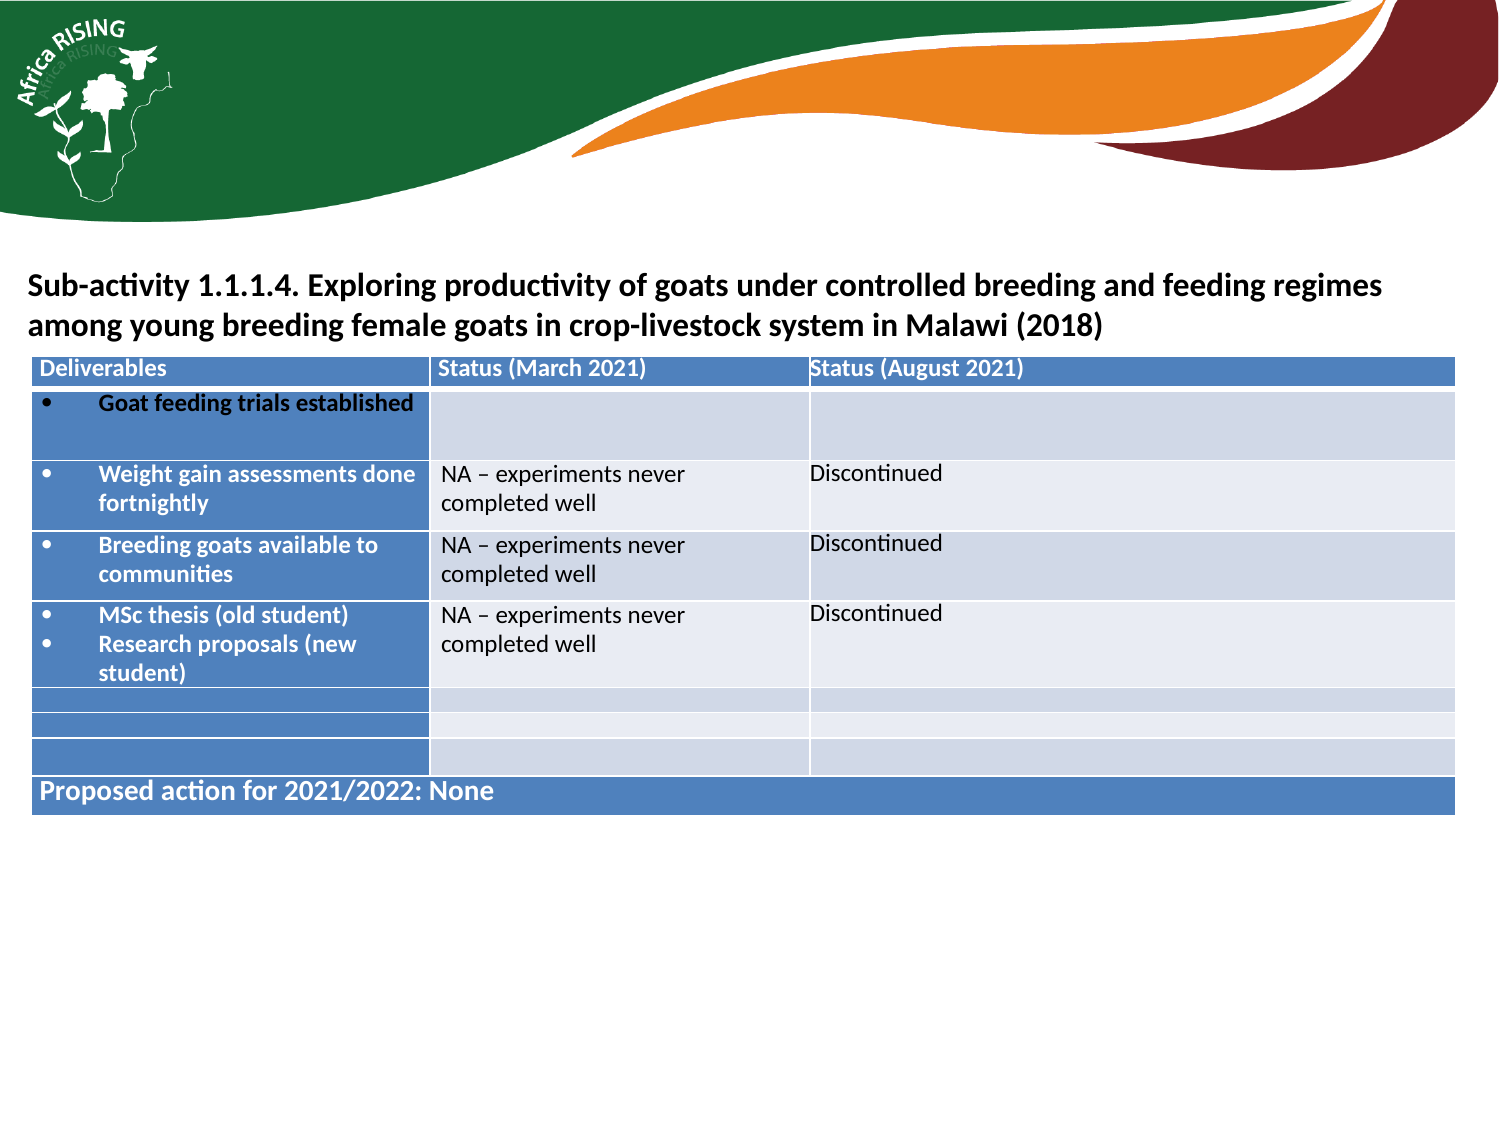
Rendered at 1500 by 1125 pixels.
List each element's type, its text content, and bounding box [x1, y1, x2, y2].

table_header Deliverables [32, 357, 429, 386]
table_cell [811, 392, 1455, 460]
table_cell Discontinued [811, 461, 1455, 530]
table_header Status (March 2021) [431, 357, 809, 386]
table_cell [431, 739, 809, 775]
table_cell [32, 739, 429, 775]
text_box Sub-activity 1.1.1.4. Exploring productivity of goats under controlled breeding and feeding regimes among young breeding female goats in crop-livestock system in Malawi (2018) [12, 255, 1475, 351]
picture [0, 0, 1499, 222]
table_cell Breeding goats available to communities [32, 532, 429, 600]
table_cell Discontinued [811, 602, 1455, 687]
table_cell Discontinued [811, 532, 1455, 600]
table_cell MSc thesis (old student) Research proposals (new student) [32, 602, 429, 687]
table_cell [811, 739, 1455, 775]
table_cell [431, 688, 809, 712]
table_cell Goat feeding trials established [32, 392, 429, 460]
table_cell [32, 688, 429, 712]
table_cell NA – experiments never completed well [431, 461, 809, 530]
table_cell [811, 713, 1455, 737]
table_header Status (August 2021) [811, 357, 1455, 386]
table_cell Proposed action for 2021/2022: None [32, 777, 1455, 815]
table_cell Weight gain assessments done fortnightly [32, 461, 429, 530]
table_cell [32, 713, 429, 737]
table_cell [431, 713, 809, 737]
table_cell NA – experiments never completed well [431, 602, 809, 687]
table_cell [431, 392, 809, 460]
table_cell NA – experiments never completed well [431, 532, 809, 600]
table_cell [811, 688, 1455, 712]
